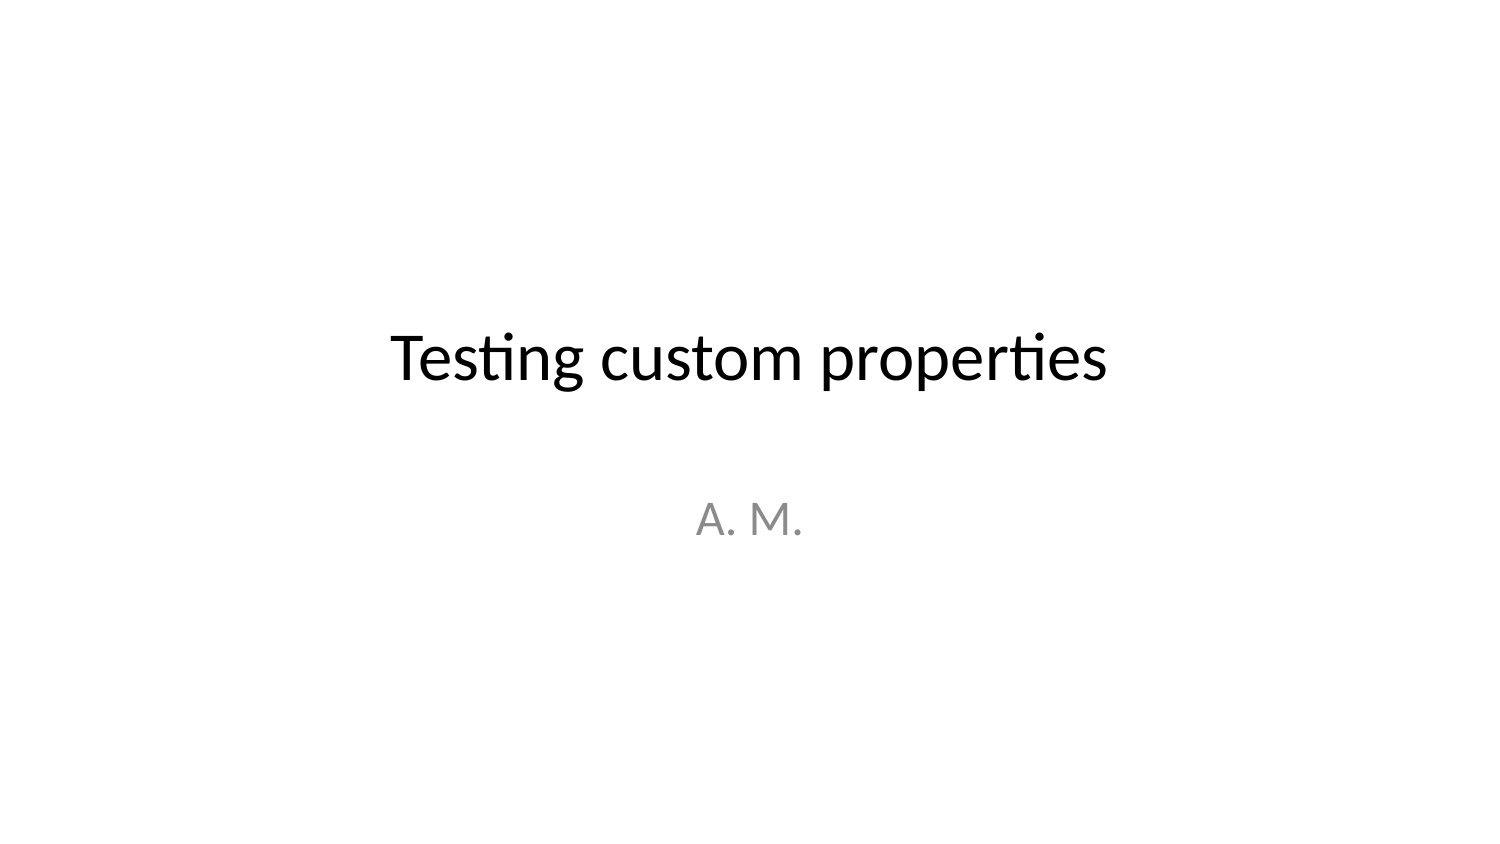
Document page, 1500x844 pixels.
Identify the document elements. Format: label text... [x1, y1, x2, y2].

subtitle A. M. [225, 478, 1275, 694]
title Testing custom properties [112, 262, 1388, 443]
